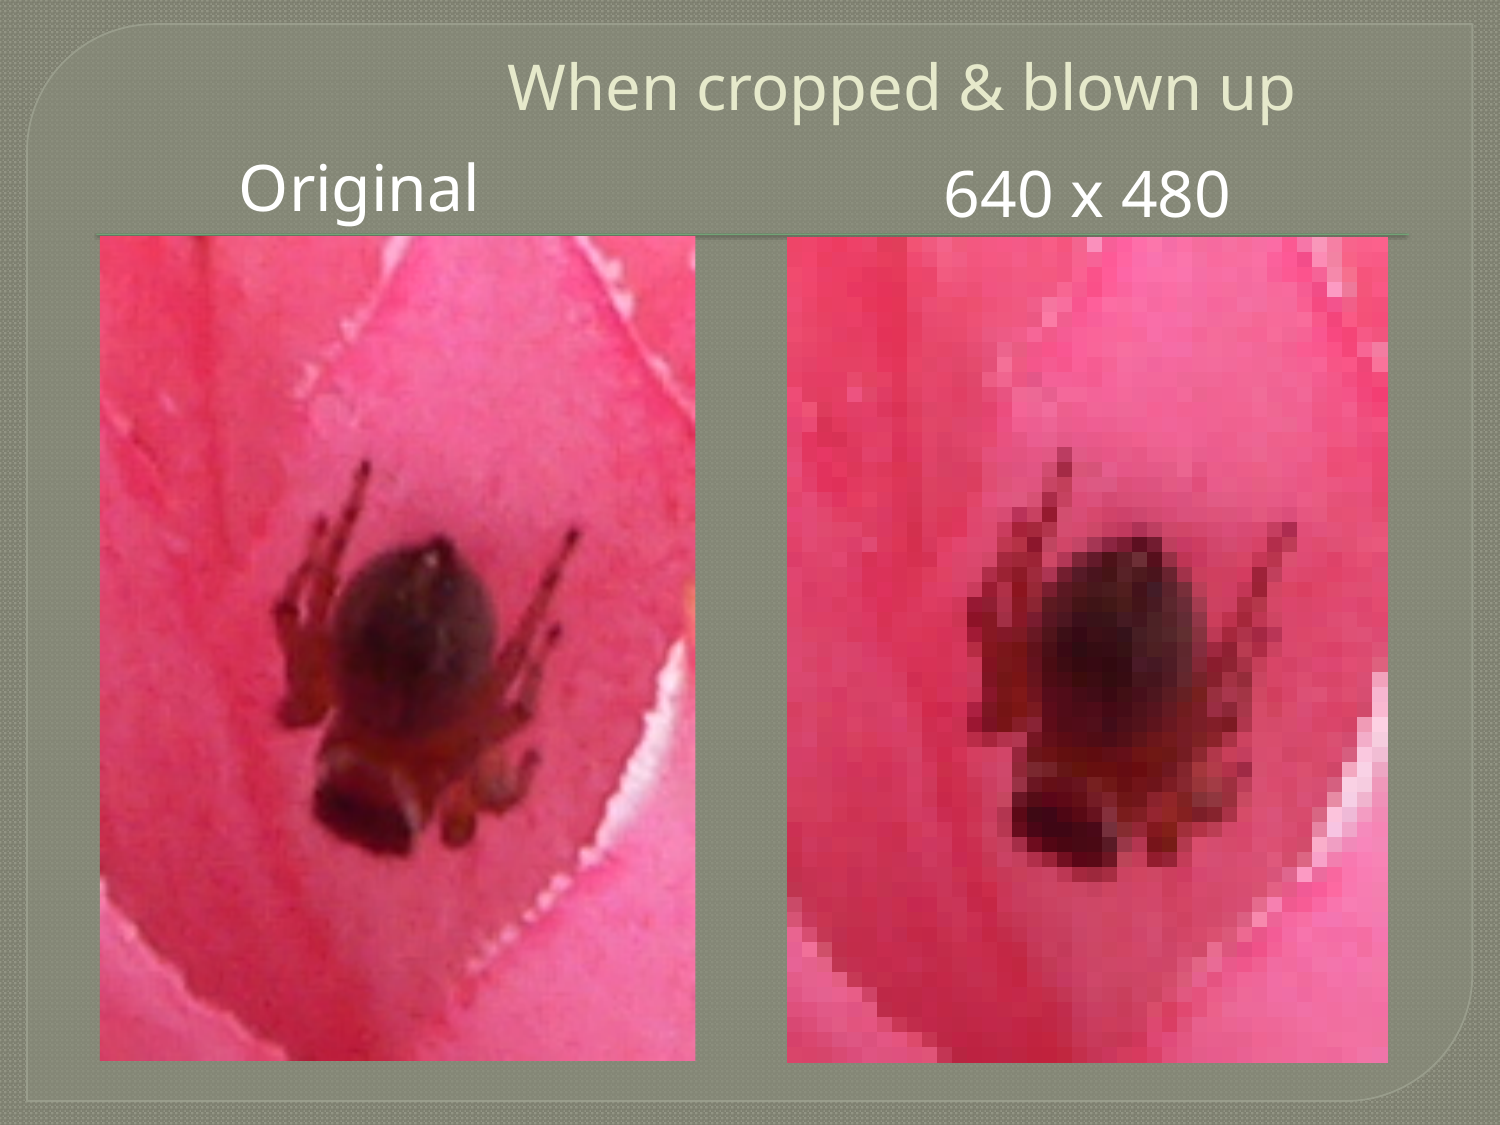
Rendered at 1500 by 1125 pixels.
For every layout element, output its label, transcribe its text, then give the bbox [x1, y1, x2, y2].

title When cropped & blown up [137, 37, 1313, 130]
picture [787, 237, 1388, 1063]
text_box 640 x 480 [822, 145, 1353, 236]
picture [99, 235, 696, 1062]
text_box Original [94, 139, 625, 232]
